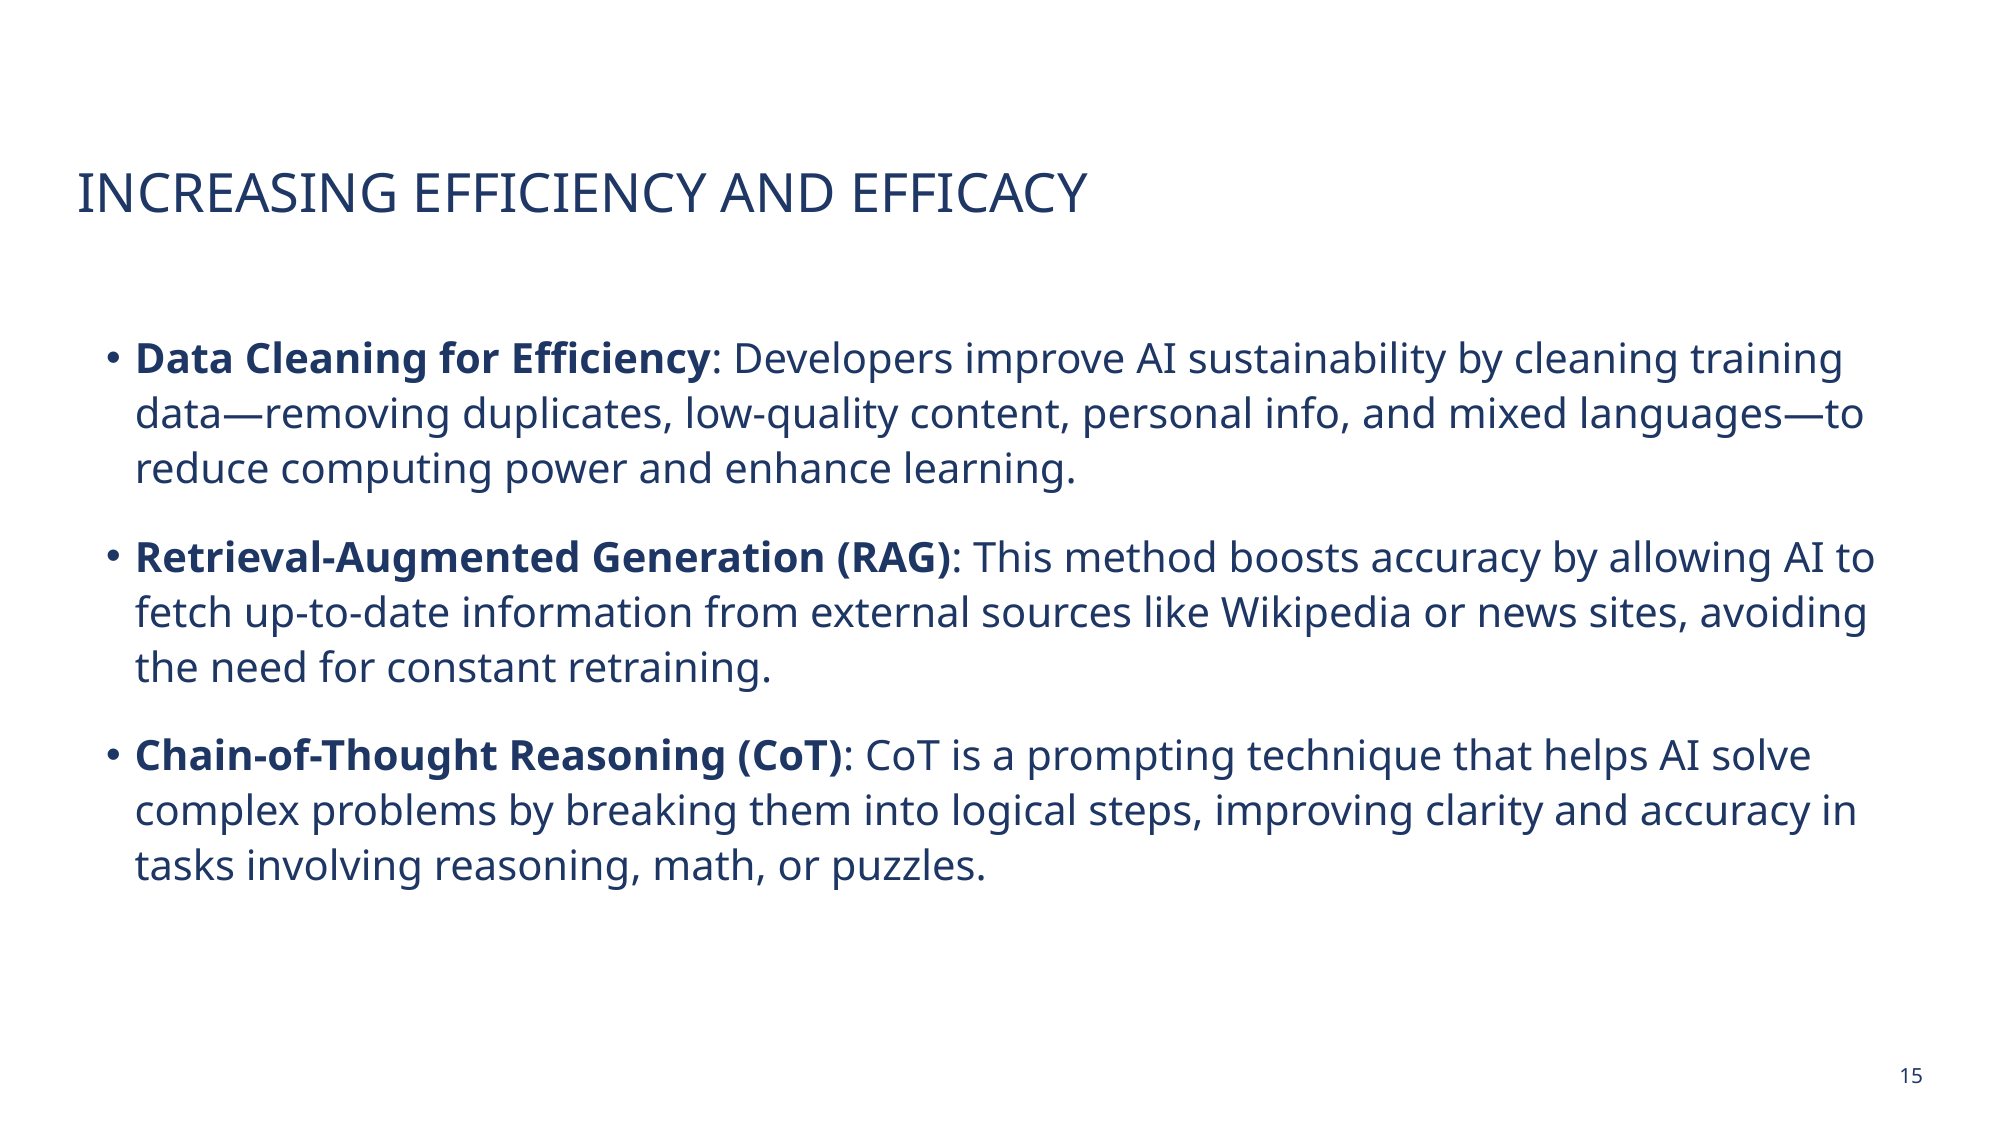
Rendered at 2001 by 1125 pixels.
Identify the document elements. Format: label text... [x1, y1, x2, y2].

slide_number 15 [1820, 1055, 1938, 1098]
list Data Cleaning for Efficiency: Developers improve AI sustainability by cleaning training data—removing duplicates, low-quality content, personal info, and mixed languages—to reduce computing power and enhance learning. Retrieval-Augmented Generation (RAG): This method boosts accuracy by allowing AI to fetch up-to-date information from external sources like Wikipedia or news sites, avoiding the need for constant retraining. Chain-of-Thought Reasoning (CoT): CoT is a prompting technique that helps AI solve complex problems by breaking them into logical steps, improving clarity and accuracy in tasks involving reasoning, math, or puzzles. [91, 319, 1910, 1039]
title Increasing efficiency and efficacy [62, 157, 1938, 321]
